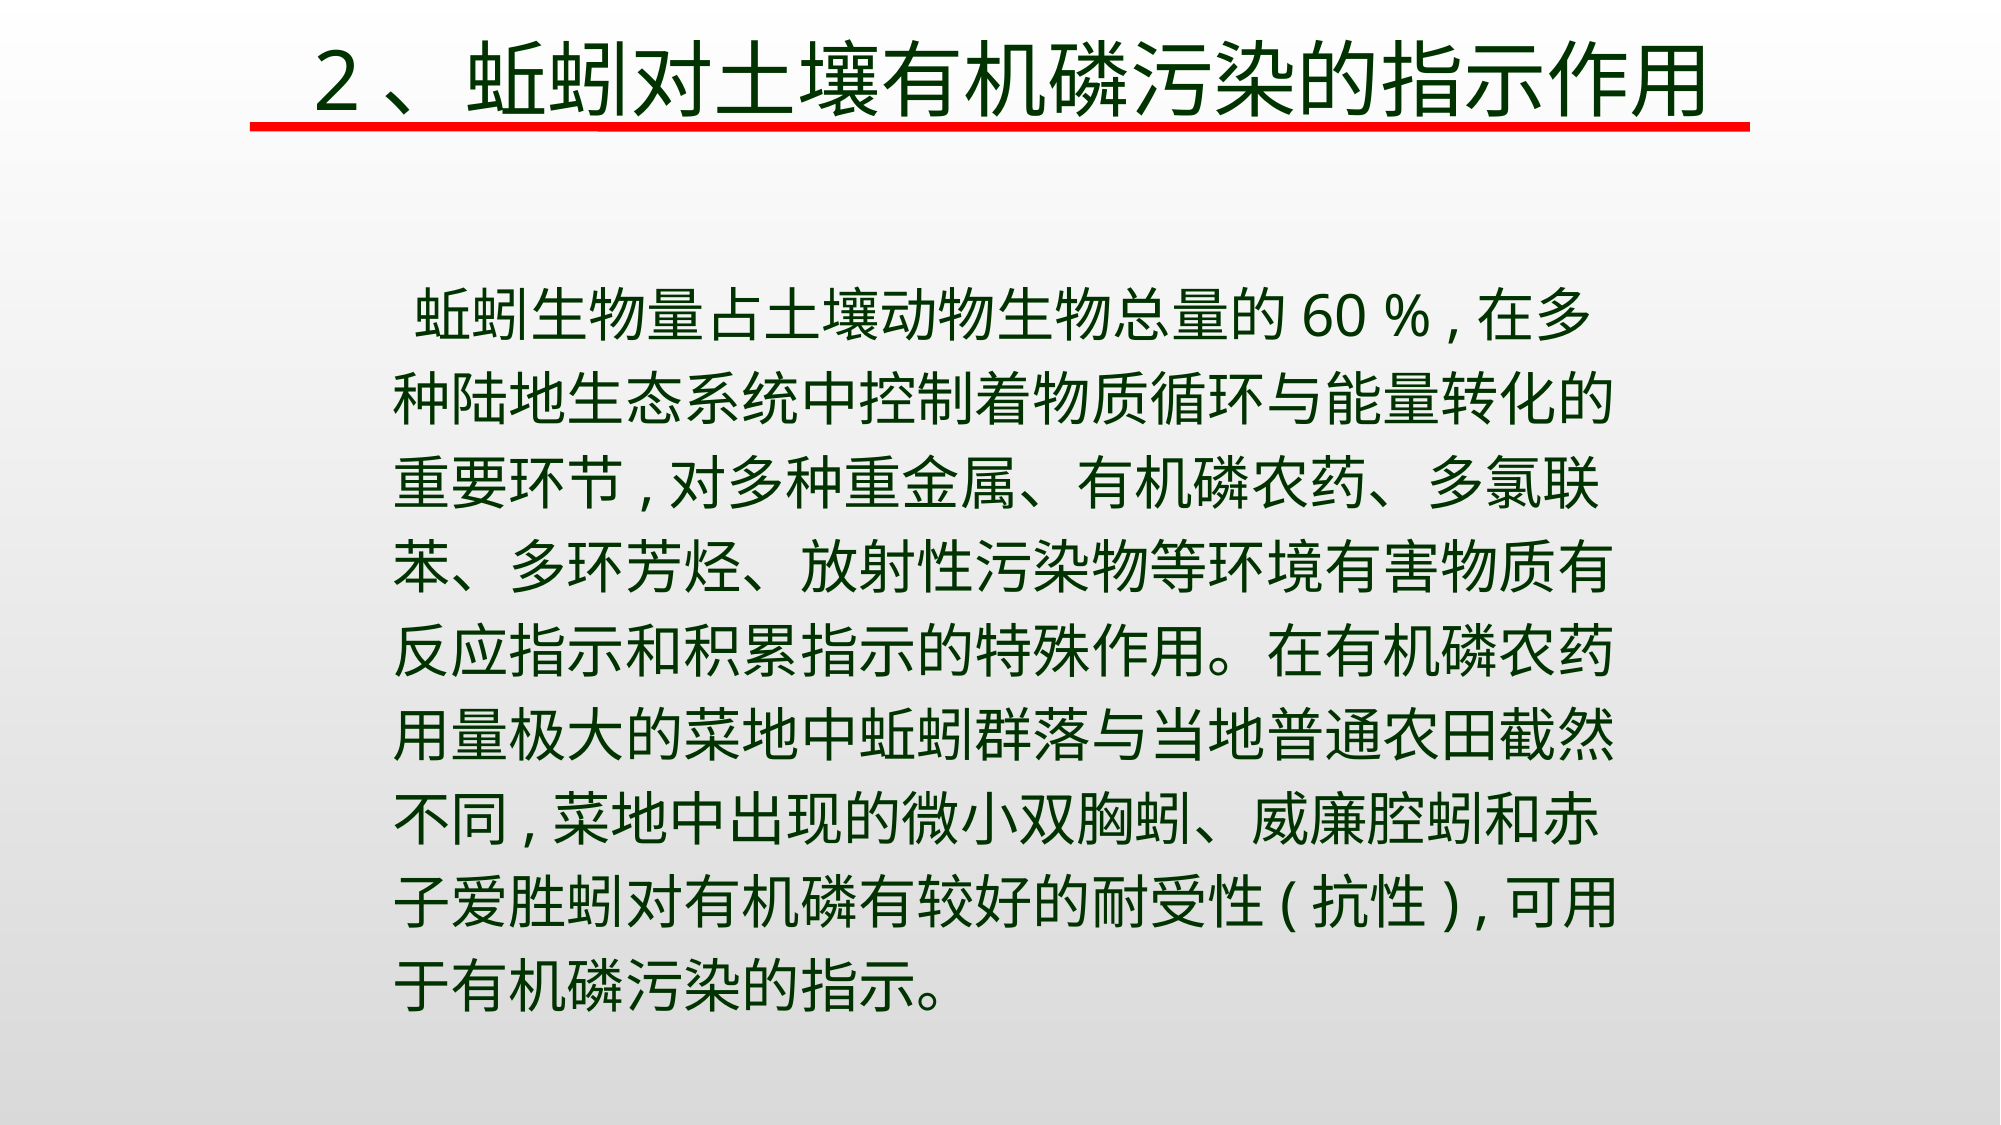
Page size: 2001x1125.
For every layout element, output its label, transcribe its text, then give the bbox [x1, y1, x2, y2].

text_box 蚯蚓生物量占土壤动物生物总量的60 % ,在多种陆地生态系统中控制着物质循环与能量转化的重要环节,对多种重金属、有机磷农药、多氯联苯、多环芳烃、放射性污染物等环境有害物质有反应指示和积累指示的特殊作用。在有机磷农药用量极大的菜地中蚯蚓群落与当地普通农田截然不同,菜地中出现的微小双胸蚓、威廉腔蚓和赤子爱胜蚓对有机磷有较好的耐受性(抗性) ,可用于有机磷污染的指示。 [346, 256, 1636, 1027]
text_box 2、蚯蚓对土壤有机磷污染的指示作用 [249, 0, 1746, 114]
